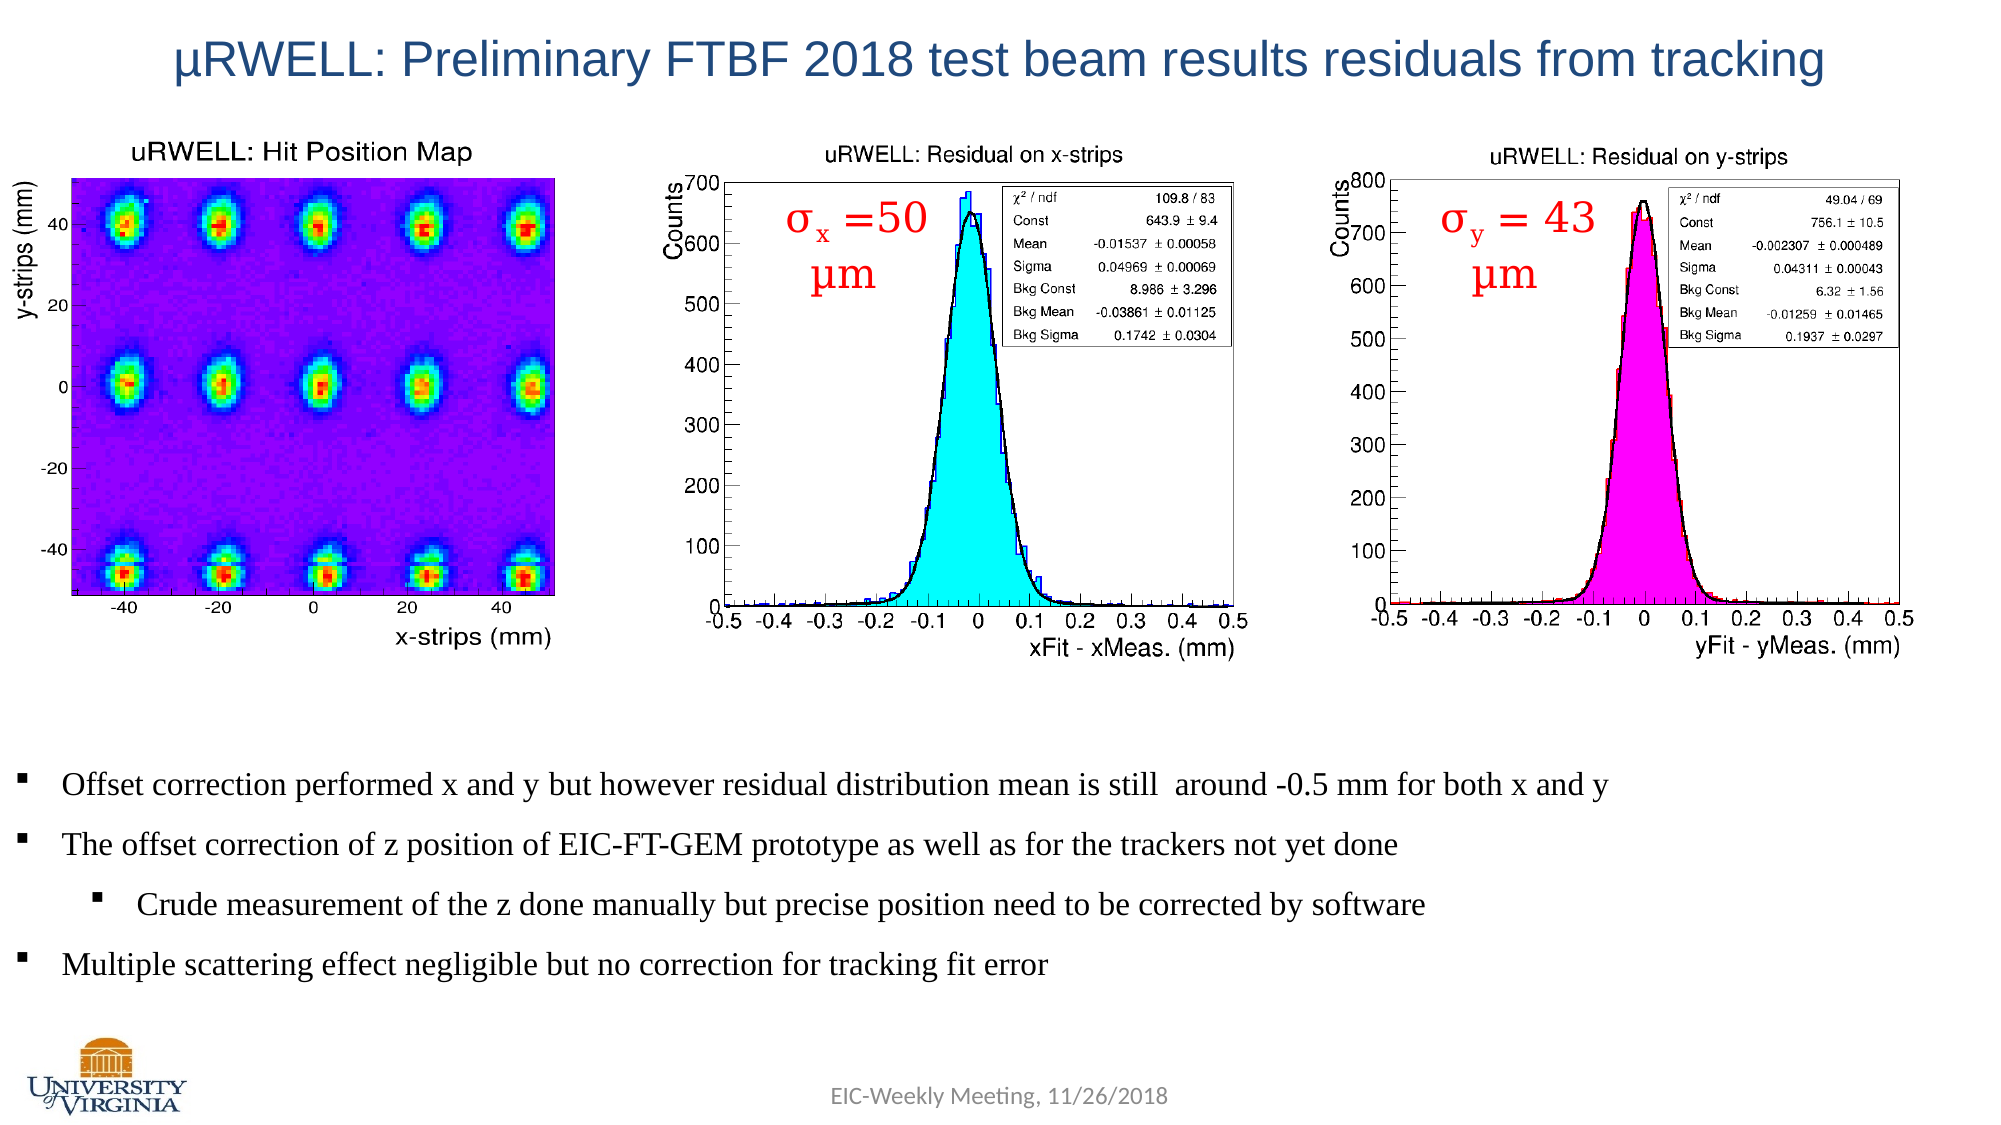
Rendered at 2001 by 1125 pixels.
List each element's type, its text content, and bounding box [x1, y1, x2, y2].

title µRWELL: Preliminary FTBF 2018 test beam results residuals from tracking [0, 0, 2000, 113]
text_box Offset correction performed x and y but however residual distribution mean is still around -0.5 mm for both x and y The offset correction of z position of EIC-FT-GEM prototype as well as for the trackers not yet done Crude measurement of the z done manually but precise position need to be corrected by software Multiple scattering effect negligible but no correction for tracking fit error [0, 735, 2000, 990]
picture [2, 124, 590, 665]
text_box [647, 124, 1974, 665]
footer EIC-Weekly Meeting, 11/26/2018 [737, 1065, 1263, 1125]
picture [0, 1035, 200, 1125]
